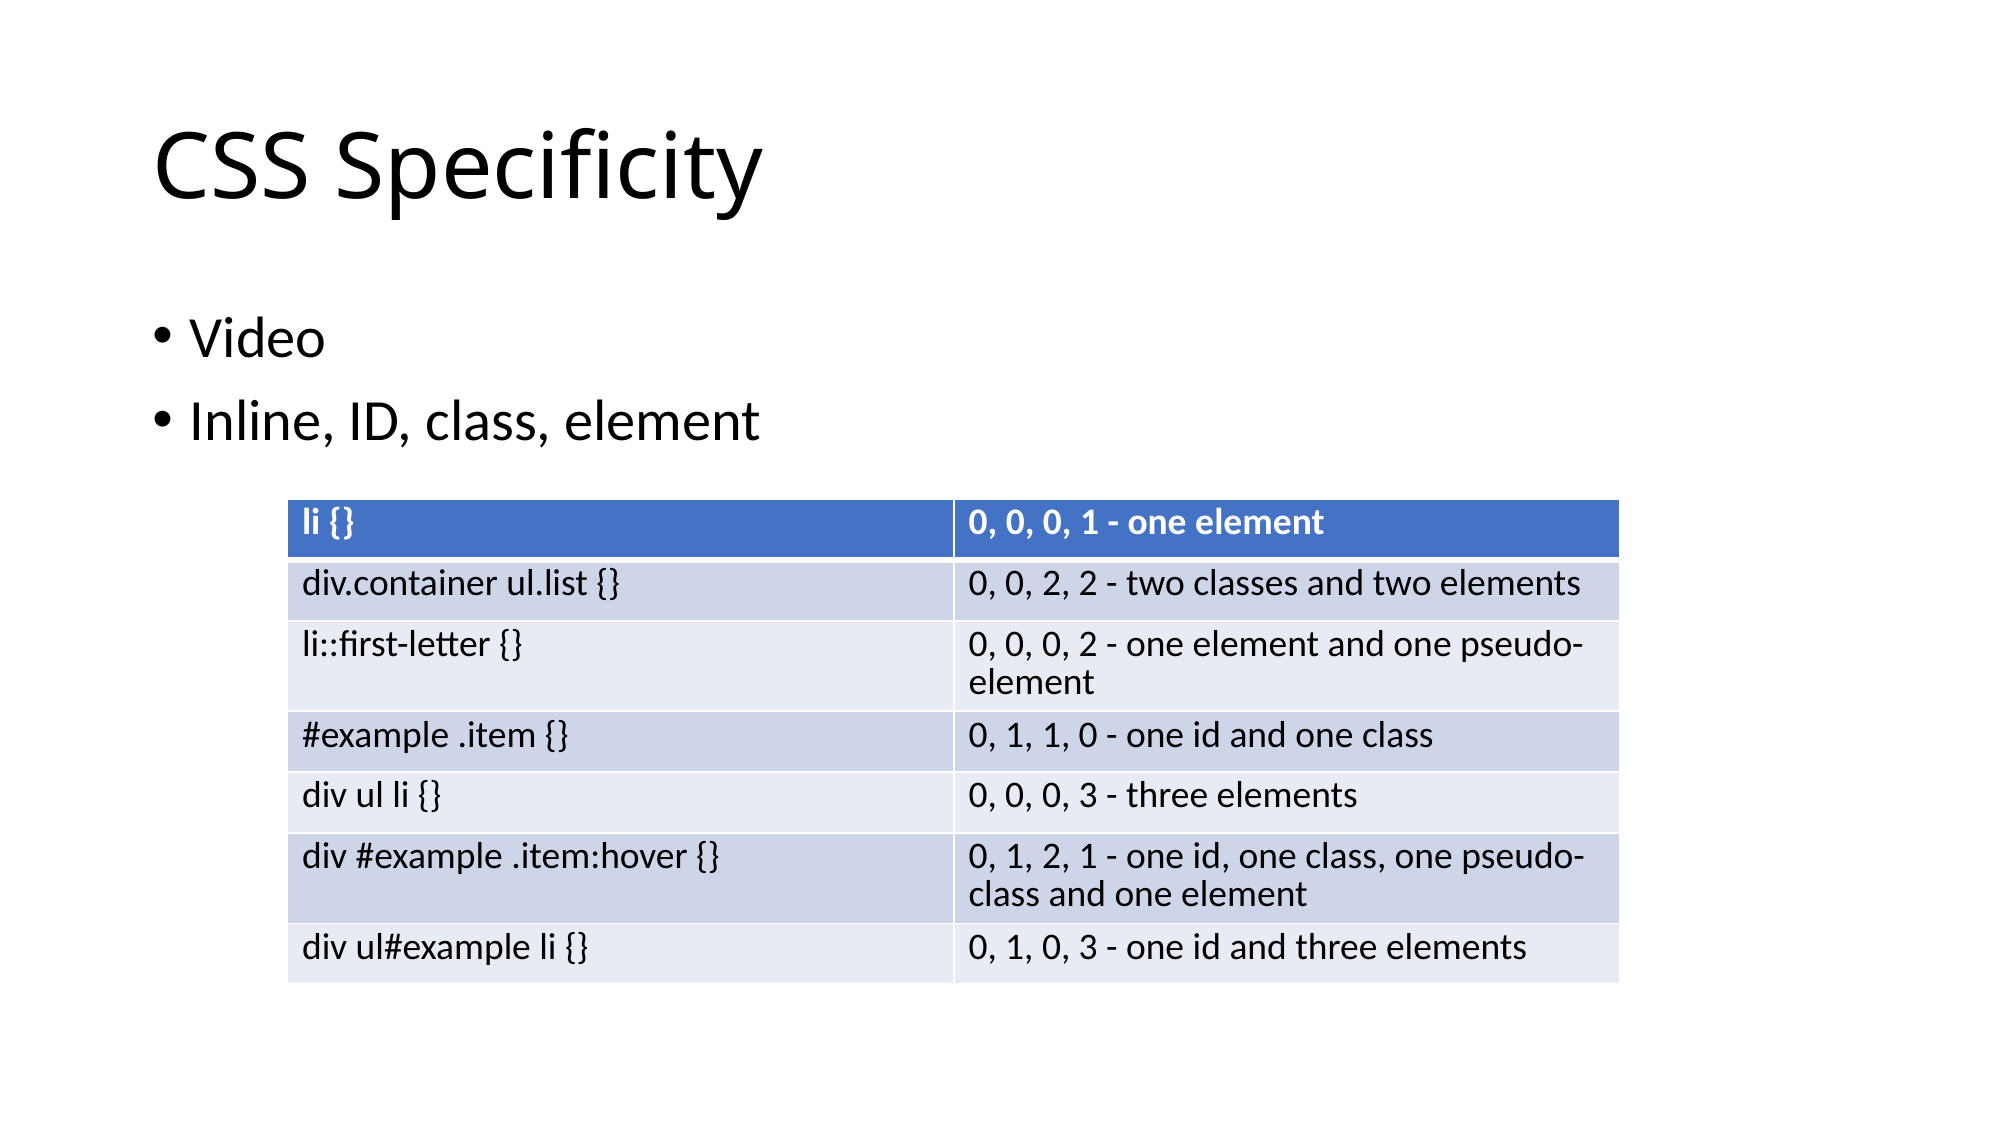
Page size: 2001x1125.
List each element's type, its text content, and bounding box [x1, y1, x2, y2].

table_cell 0, 0, 0, 2 - one element and one pseudo-element [955, 622, 1619, 710]
table_cell #example .item {} [288, 712, 953, 771]
table_cell 0, 1, 1, 0 - one id and one class [955, 712, 1619, 771]
table_cell div ul#example li {} [288, 924, 953, 983]
table_cell div #example .item:hover {} [288, 834, 953, 923]
table_cell 0, 1, 0, 3 - one id and three elements [955, 924, 1619, 983]
title CSS Specificity [137, 59, 1863, 278]
table_cell 0, 0, 0, 3 - three elements [955, 773, 1619, 832]
list Video Inline, ID, class, element [137, 299, 1863, 1014]
table_cell 0, 0, 2, 2 - two classes and two elements [955, 563, 1619, 620]
table_cell 0, 1, 2, 1 - one id, one class, one pseudo-class and one element [955, 834, 1619, 923]
table_header 0, 0, 0, 1 - one element [955, 500, 1619, 557]
table_cell div.container ul.list {} [288, 563, 953, 620]
table_cell li::first-letter {} [288, 622, 953, 710]
table_cell div ul li {} [288, 773, 953, 832]
table_header li {} [288, 500, 953, 557]
